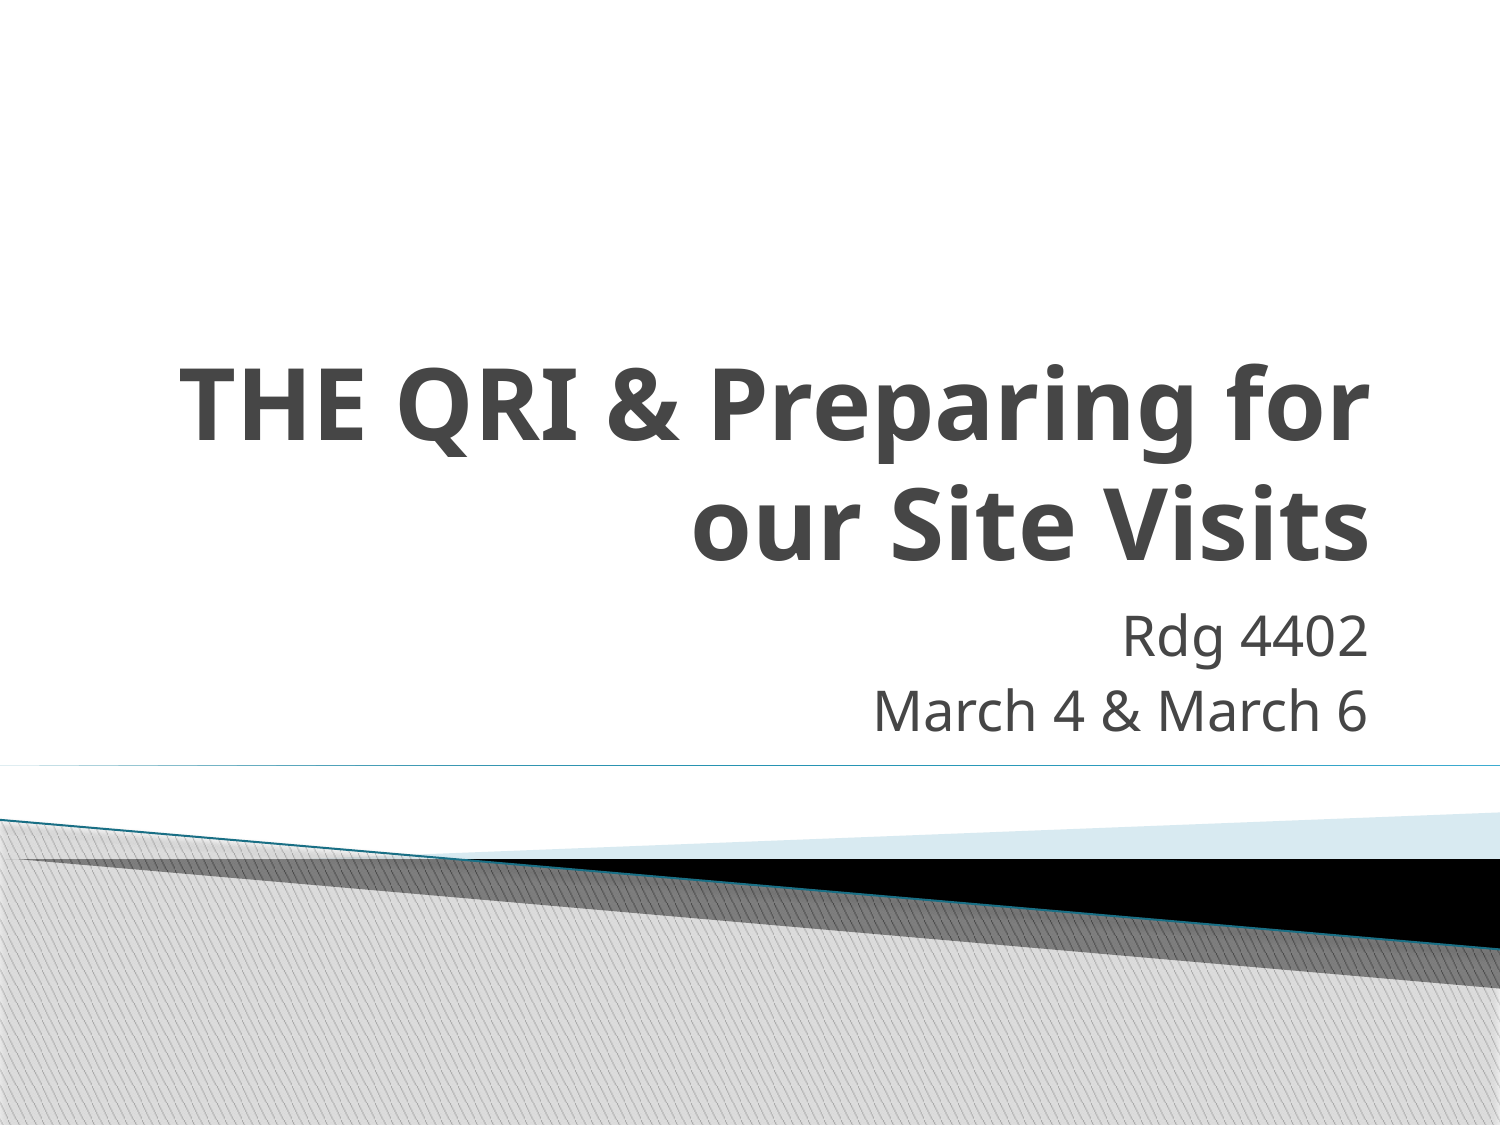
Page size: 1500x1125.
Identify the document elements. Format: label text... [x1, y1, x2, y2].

picture [5, 859, 1500, 989]
subtitle Rdg 4402 March 4 & March 6 [112, 592, 1388, 790]
title THE QRI & Preparing for our Site Visits [112, 287, 1388, 588]
